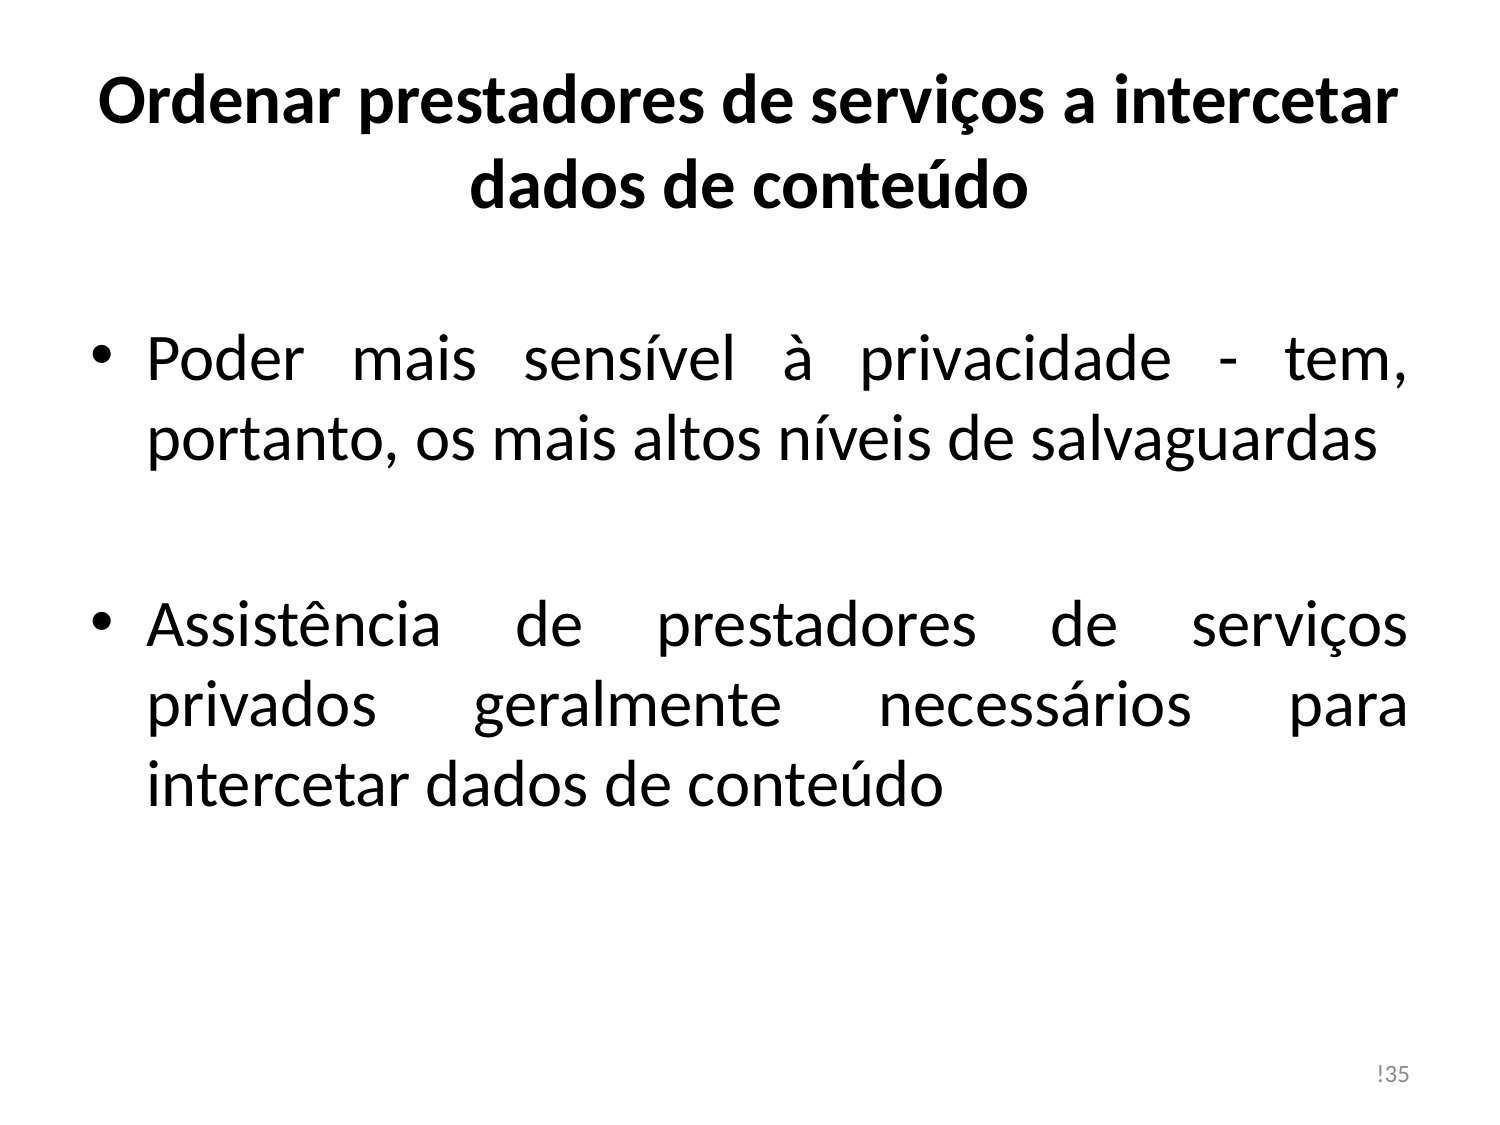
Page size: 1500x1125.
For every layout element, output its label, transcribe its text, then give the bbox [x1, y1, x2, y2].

slide_number !35 [1074, 1042, 1425, 1103]
list Poder mais sensível à privacidade - tem, portanto, os mais altos níveis de salvaguardas Assistência de prestadores de serviços privados geralmente necessários para intercetar dados de conteúdo [75, 306, 1425, 1005]
title Ordenar prestadores de serviços a intercetar dados de conteúdo [75, 45, 1425, 233]
